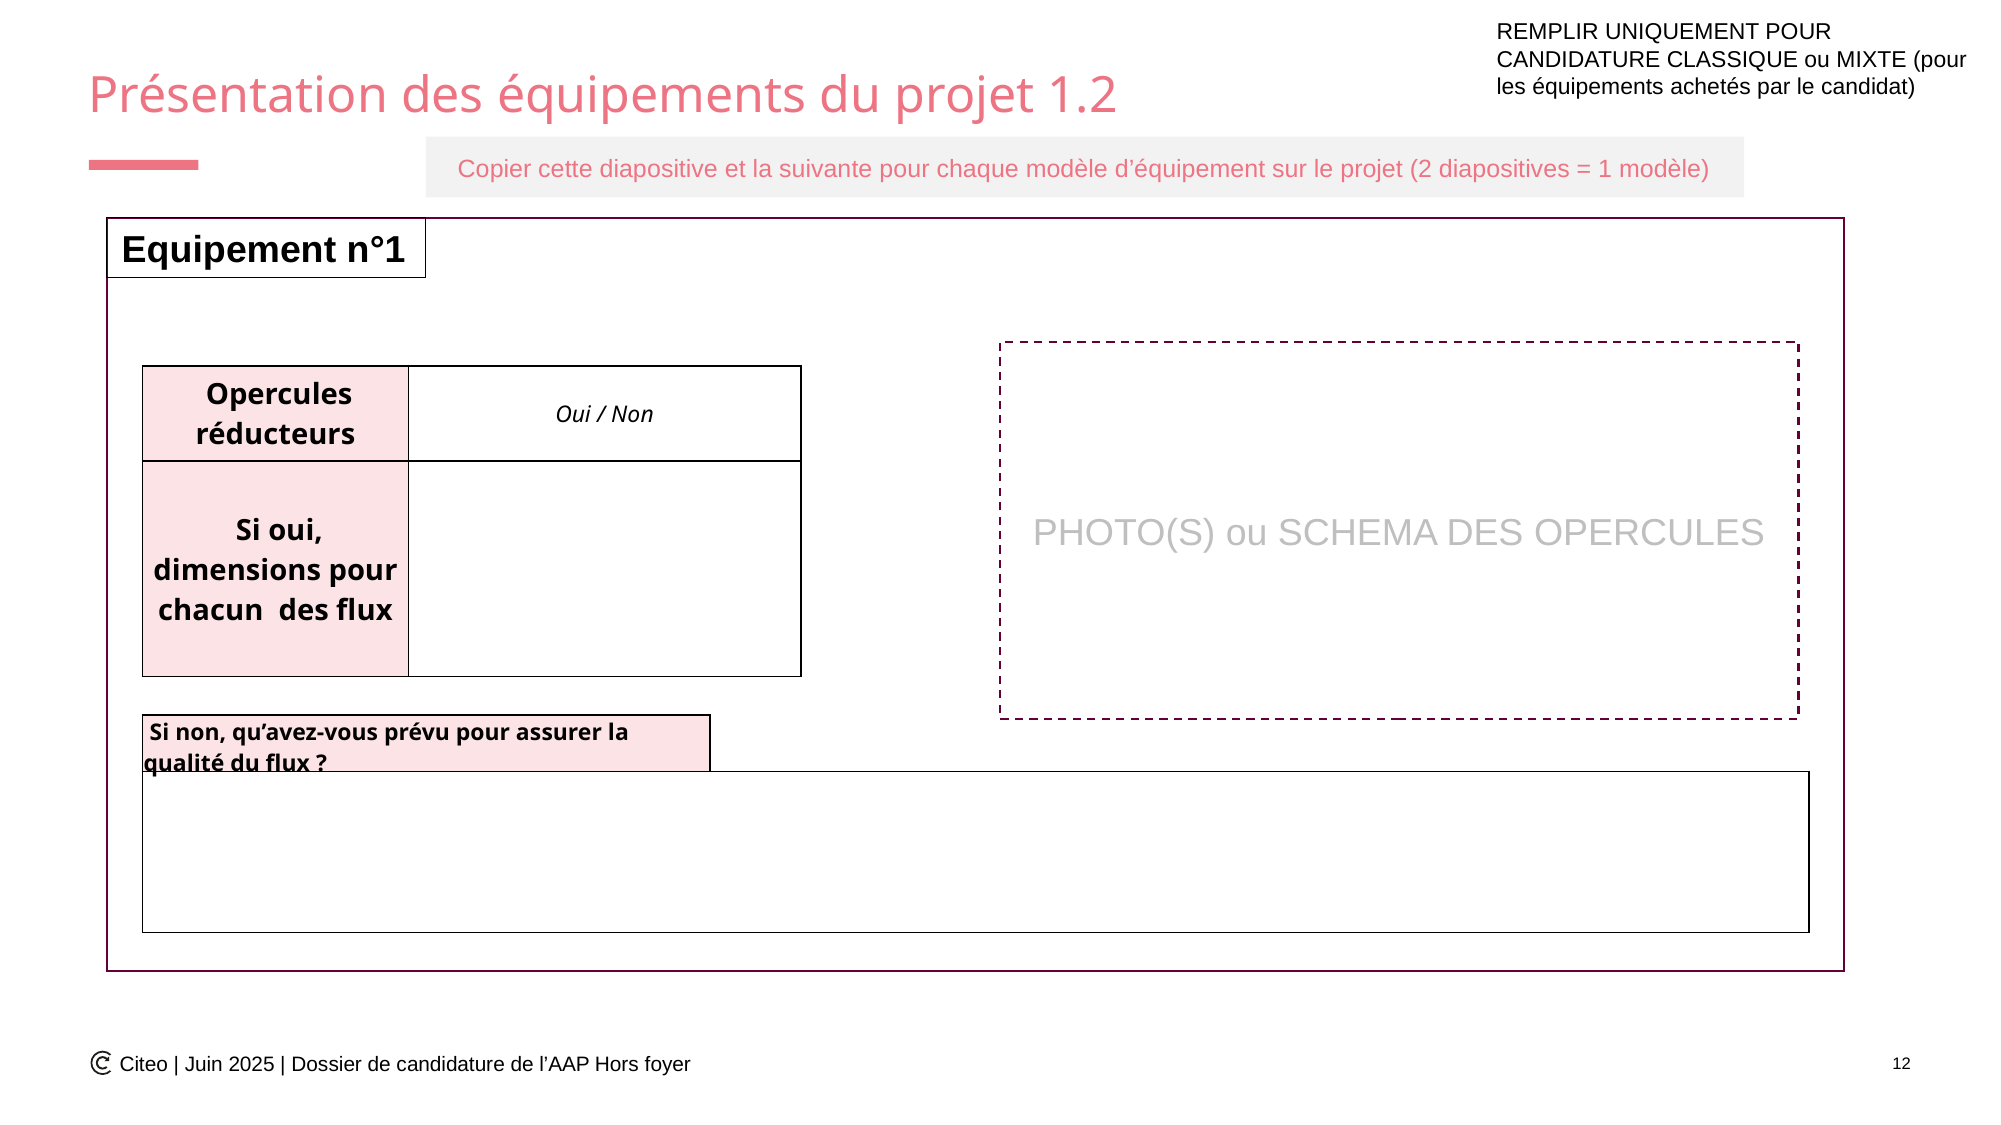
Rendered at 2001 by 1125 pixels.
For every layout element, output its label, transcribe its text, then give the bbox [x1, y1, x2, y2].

text_box REMPLIR UNIQUEMENT POUR CANDIDATURE CLASSIQUE ou MIXTE (pour les équipements achetés par le candidat) [1481, 9, 1997, 107]
footer Citeo | Juin 2025 | Dossier de candidature de l’AAP Hors foyer [119, 1032, 1799, 1093]
table_cell Si oui, dimensions pour chacun des flux [143, 462, 408, 676]
text_box PHOTO(S) ou SCHEMA DES OPERCULES [999, 341, 1799, 719]
slide_number 12 [1808, 1032, 1927, 1094]
table_cell [143, 772, 1808, 932]
text_box [106, 217, 1844, 972]
table_header Opercules réducteurs [143, 367, 408, 460]
text_box Equipement n°1 [106, 217, 426, 278]
table_header [711, 715, 1809, 771]
table_header Oui / Non [409, 367, 800, 460]
title Présentation des équipements du projet 1.2 [73, 31, 1910, 165]
table_cell [409, 462, 800, 676]
text_box Copier cette diapositive et la suivante pour chaque modèle d’équipement sur le projet (2 diapositives = 1 modèle) [425, 136, 1745, 198]
table_header Si non, qu’avez-vous prévu pour assurer la qualité du flux ? [143, 716, 709, 771]
